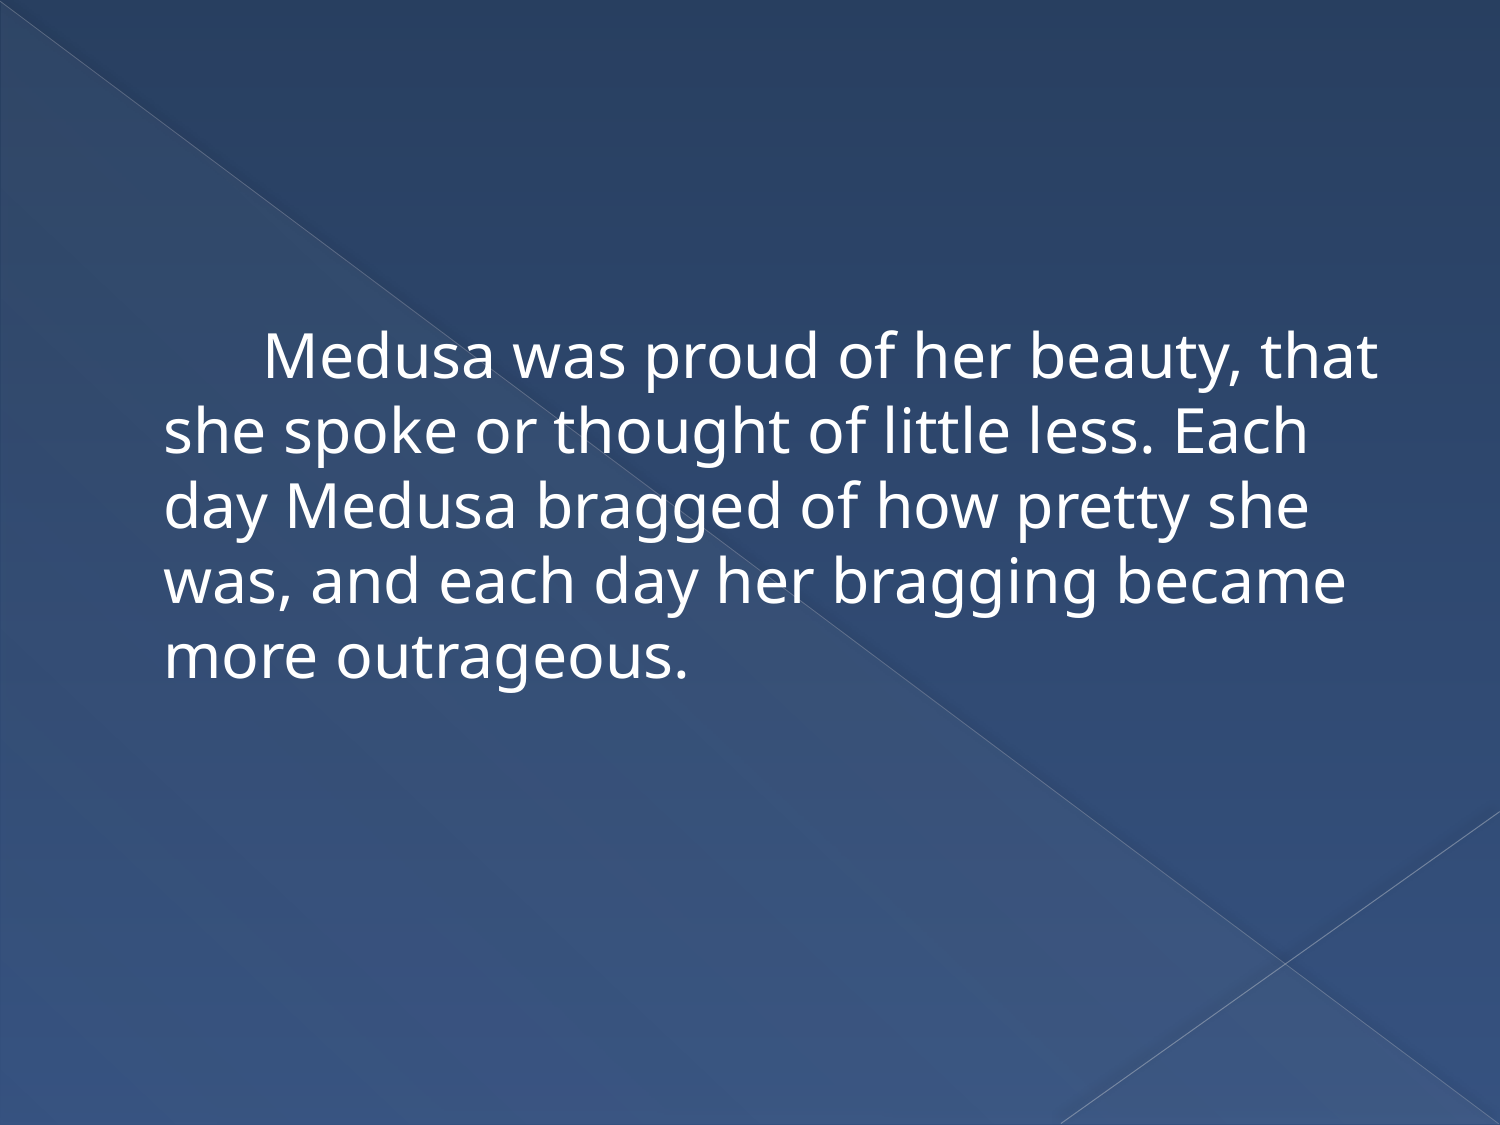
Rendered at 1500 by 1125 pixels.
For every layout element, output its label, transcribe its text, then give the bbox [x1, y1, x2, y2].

list Medusa was proud of her beauty, that she spoke or thought of little less. Each day Medusa bragged of how pretty she was, and each day her bragging became more outrageous. [75, 308, 1425, 1059]
